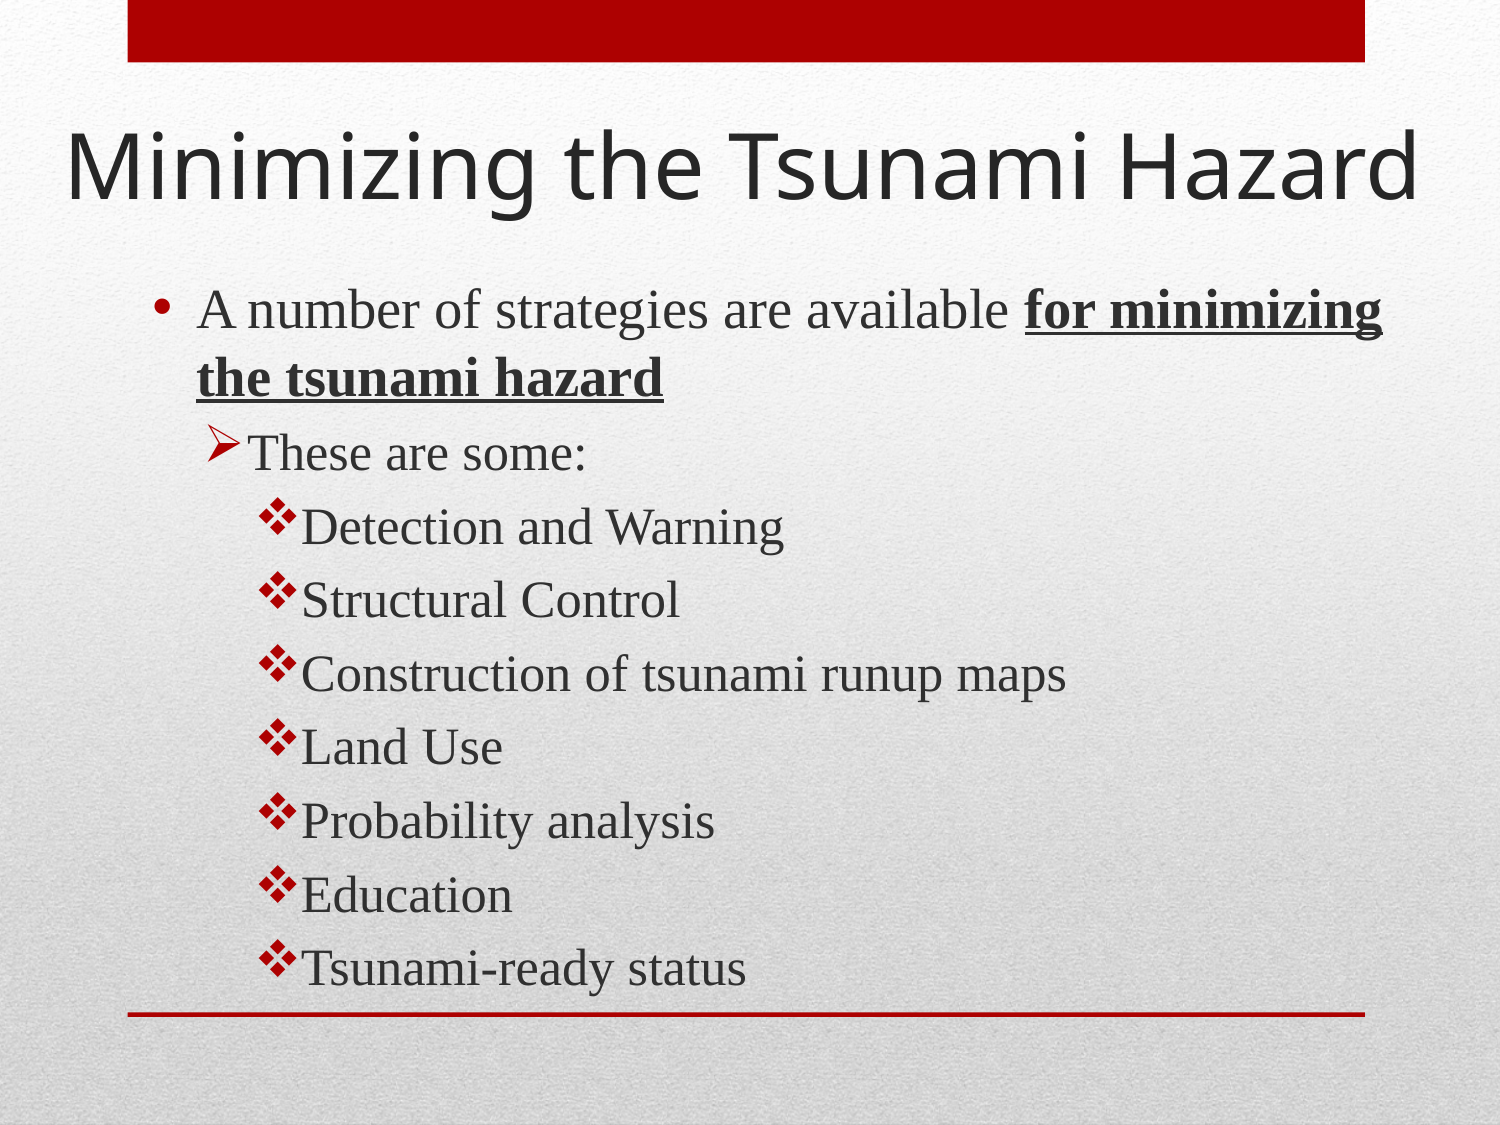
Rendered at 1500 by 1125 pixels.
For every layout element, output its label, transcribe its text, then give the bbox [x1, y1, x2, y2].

title Minimizing the Tsunami Hazard [24, 37, 1463, 225]
list A number of strategies are available for minimizing the tsunami hazard These are some: Detection and Warning Structural Control Construction of tsunami runup maps Land Use Probability analysis Education Tsunami-ready status [137, 262, 1438, 1006]
